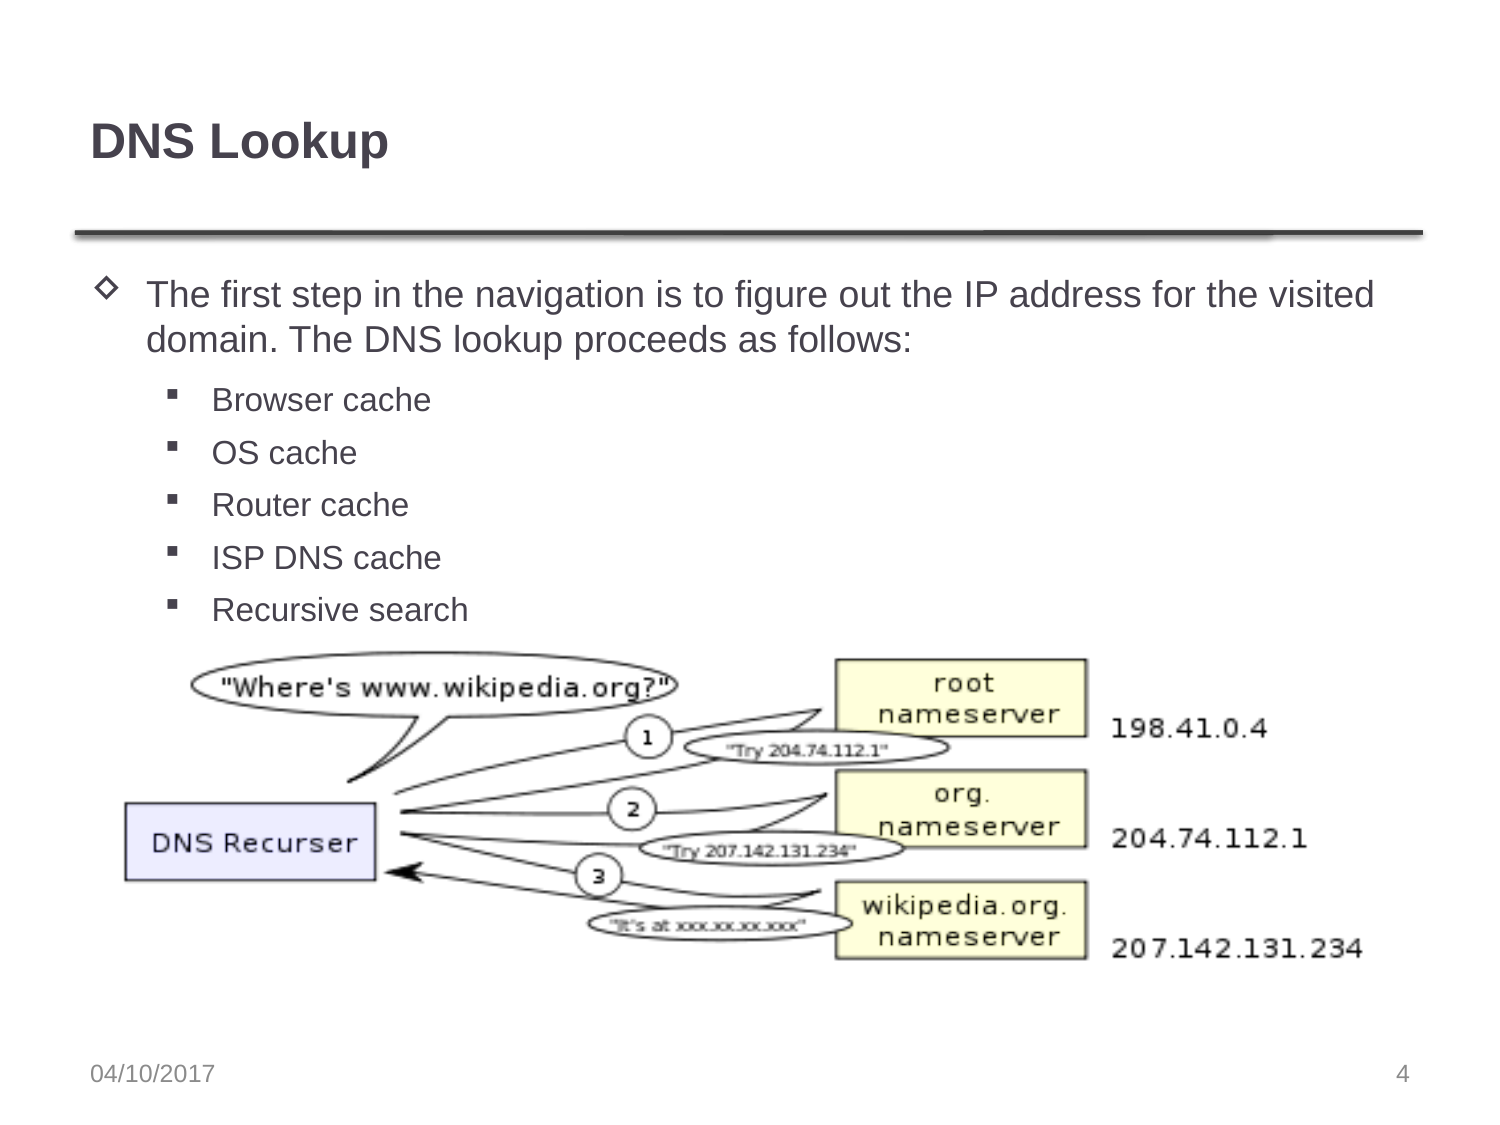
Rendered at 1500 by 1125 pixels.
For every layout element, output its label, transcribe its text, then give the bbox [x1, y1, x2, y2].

list The first step in the navigation is to figure out the IP address for the visited domain. The DNS lookup proceeds as follows: Browser cache OS cache Router cache ISP DNS cache Recursive search [75, 262, 1425, 1043]
title DNS Lookup [74, 44, 1272, 233]
picture [74, 596, 1400, 1023]
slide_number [75, 1042, 425, 1103]
slide_number 4 [1074, 1042, 1425, 1103]
